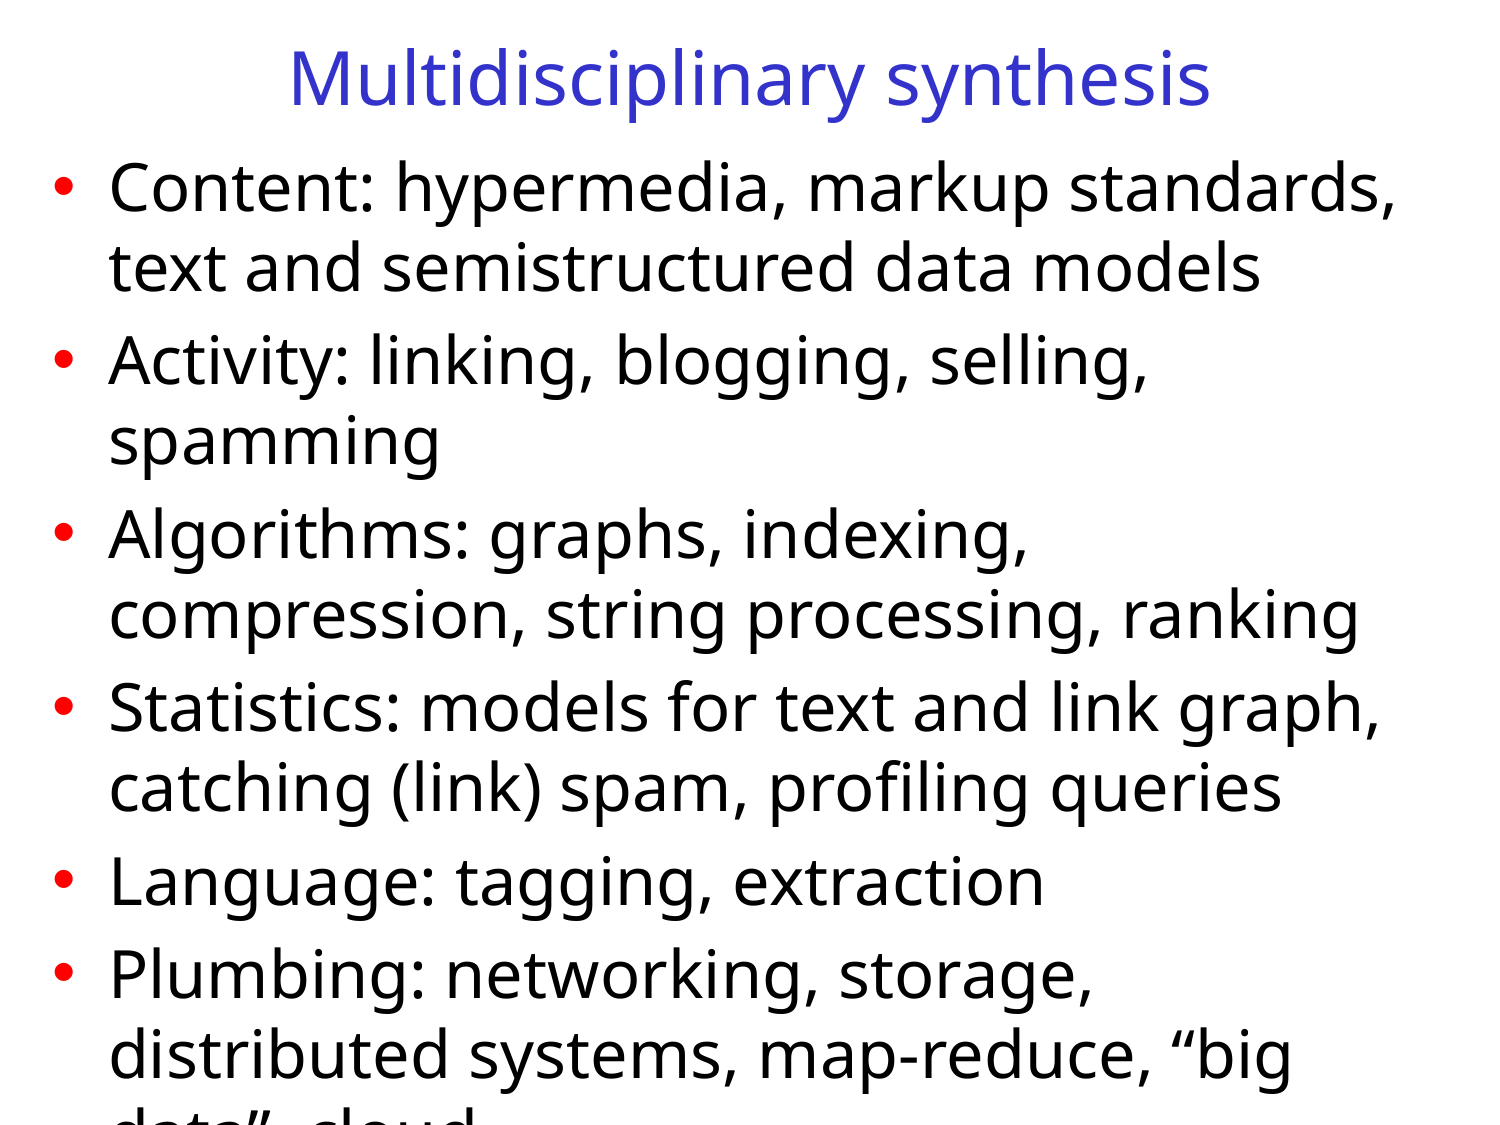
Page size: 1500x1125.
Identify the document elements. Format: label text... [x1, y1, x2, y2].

list Content: hypermedia, markup standards, text and semistructured data models Activity: linking, blogging, selling, spamming Algorithms: graphs, indexing, compression, string processing, ranking Statistics: models for text and link graph, catching (link) spam, profiling queries Language: tagging, extraction Plumbing: networking, storage, distributed systems, map-reduce, “big data”, cloud … [37, 137, 1463, 1076]
title Multidisciplinary synthesis [37, 29, 1463, 121]
